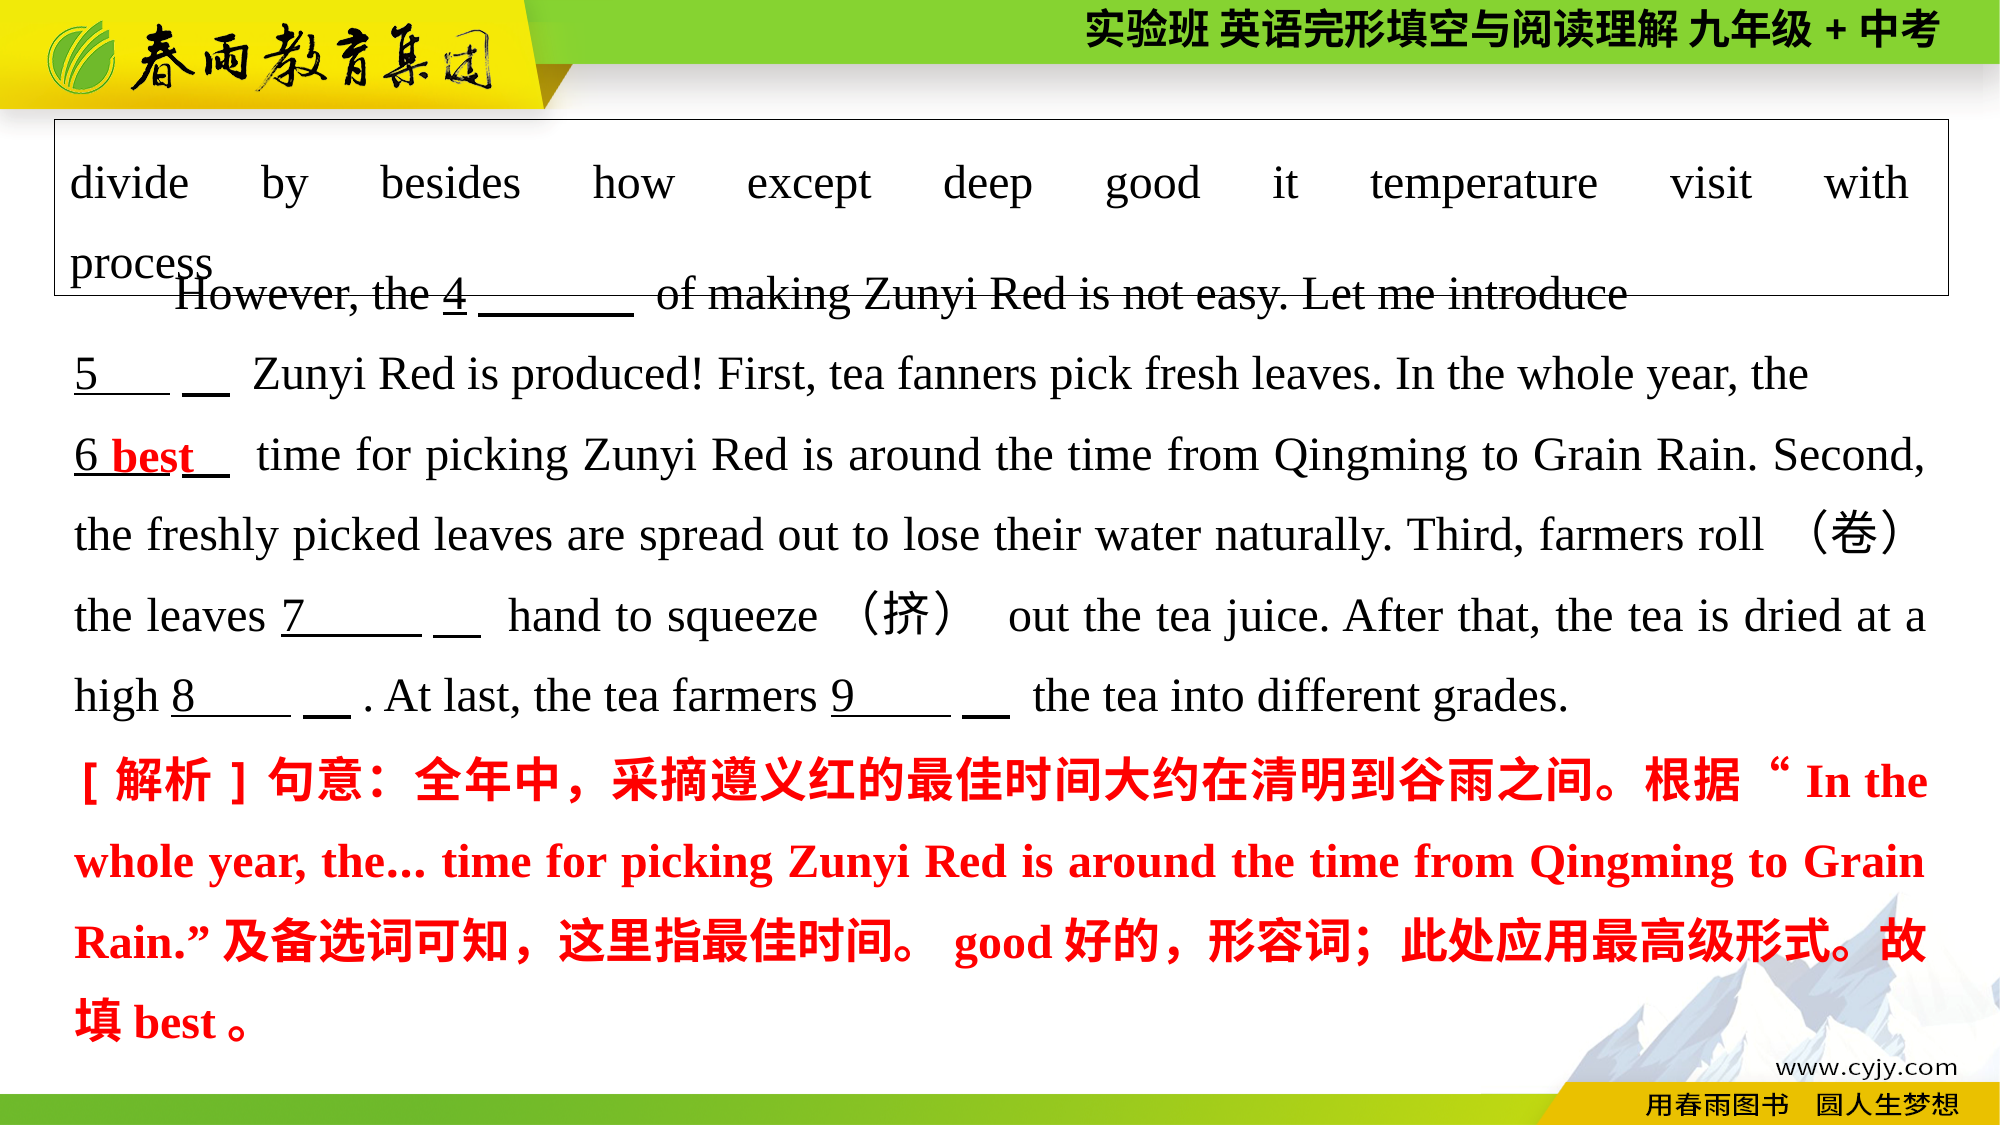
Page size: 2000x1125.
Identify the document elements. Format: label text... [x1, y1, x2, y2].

text_box [解析]句意：全年中，采摘遵义红的最佳时间大约在清明到谷雨之间。根据“In the whole year, the... time for picking Zunyi Red is around the time from Qingming to Grain Rain.”及备选词可知，这里指最佳时间。good好的，形容词；此处应用最高级形式。故填best。 [59, 734, 1944, 1056]
picture [0, 0, 2000, 1125]
text_box divide by besides how except deep good it temperature visit with process [54, 119, 1949, 296]
text_box best [96, 393, 210, 489]
list However, the 4 of making Zunyi Red is not easy. Let me introduce 5 Zunyi Red is produced! First, tea fanners pick fresh leaves. In the whole year, the 6 time for picking Zunyi Red is around the time from Qingming to Grain Rain. Second, the freshly picked leaves are spread out to lose their water naturally. Third, farmers roll（卷） the leaves 7 hand to squeeze（挤） out the tea juice. After that, the tea is dried at a high 8 . At last, the tea farmers 9 the tea into different grades. [59, 296, 1944, 734]
